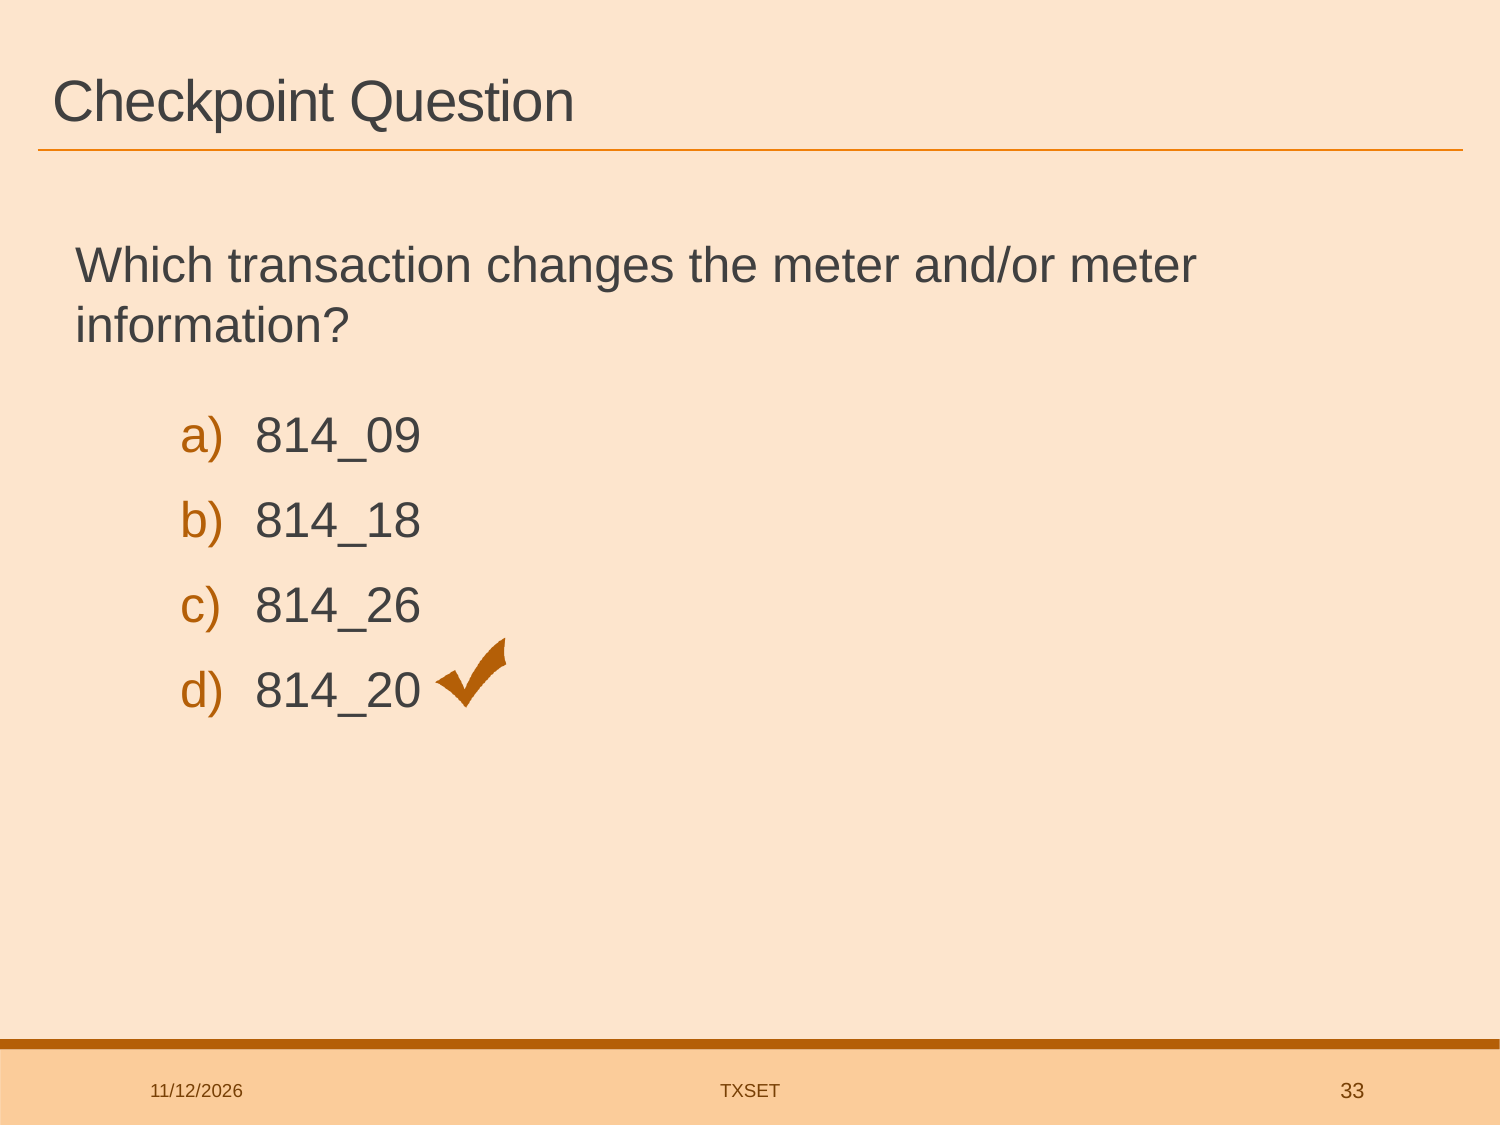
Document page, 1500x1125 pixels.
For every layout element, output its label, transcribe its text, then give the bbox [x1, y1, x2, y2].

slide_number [135, 1059, 440, 1120]
slide_number 33 [1218, 1059, 1380, 1120]
picture [433, 635, 508, 709]
footer TxSET [453, 1059, 1047, 1120]
text_box Which transaction changes the meter and/or meter information? 814_09 814_18 814_26 814_20 [74, 224, 1460, 729]
title Checkpoint Question [37, 37, 1275, 141]
